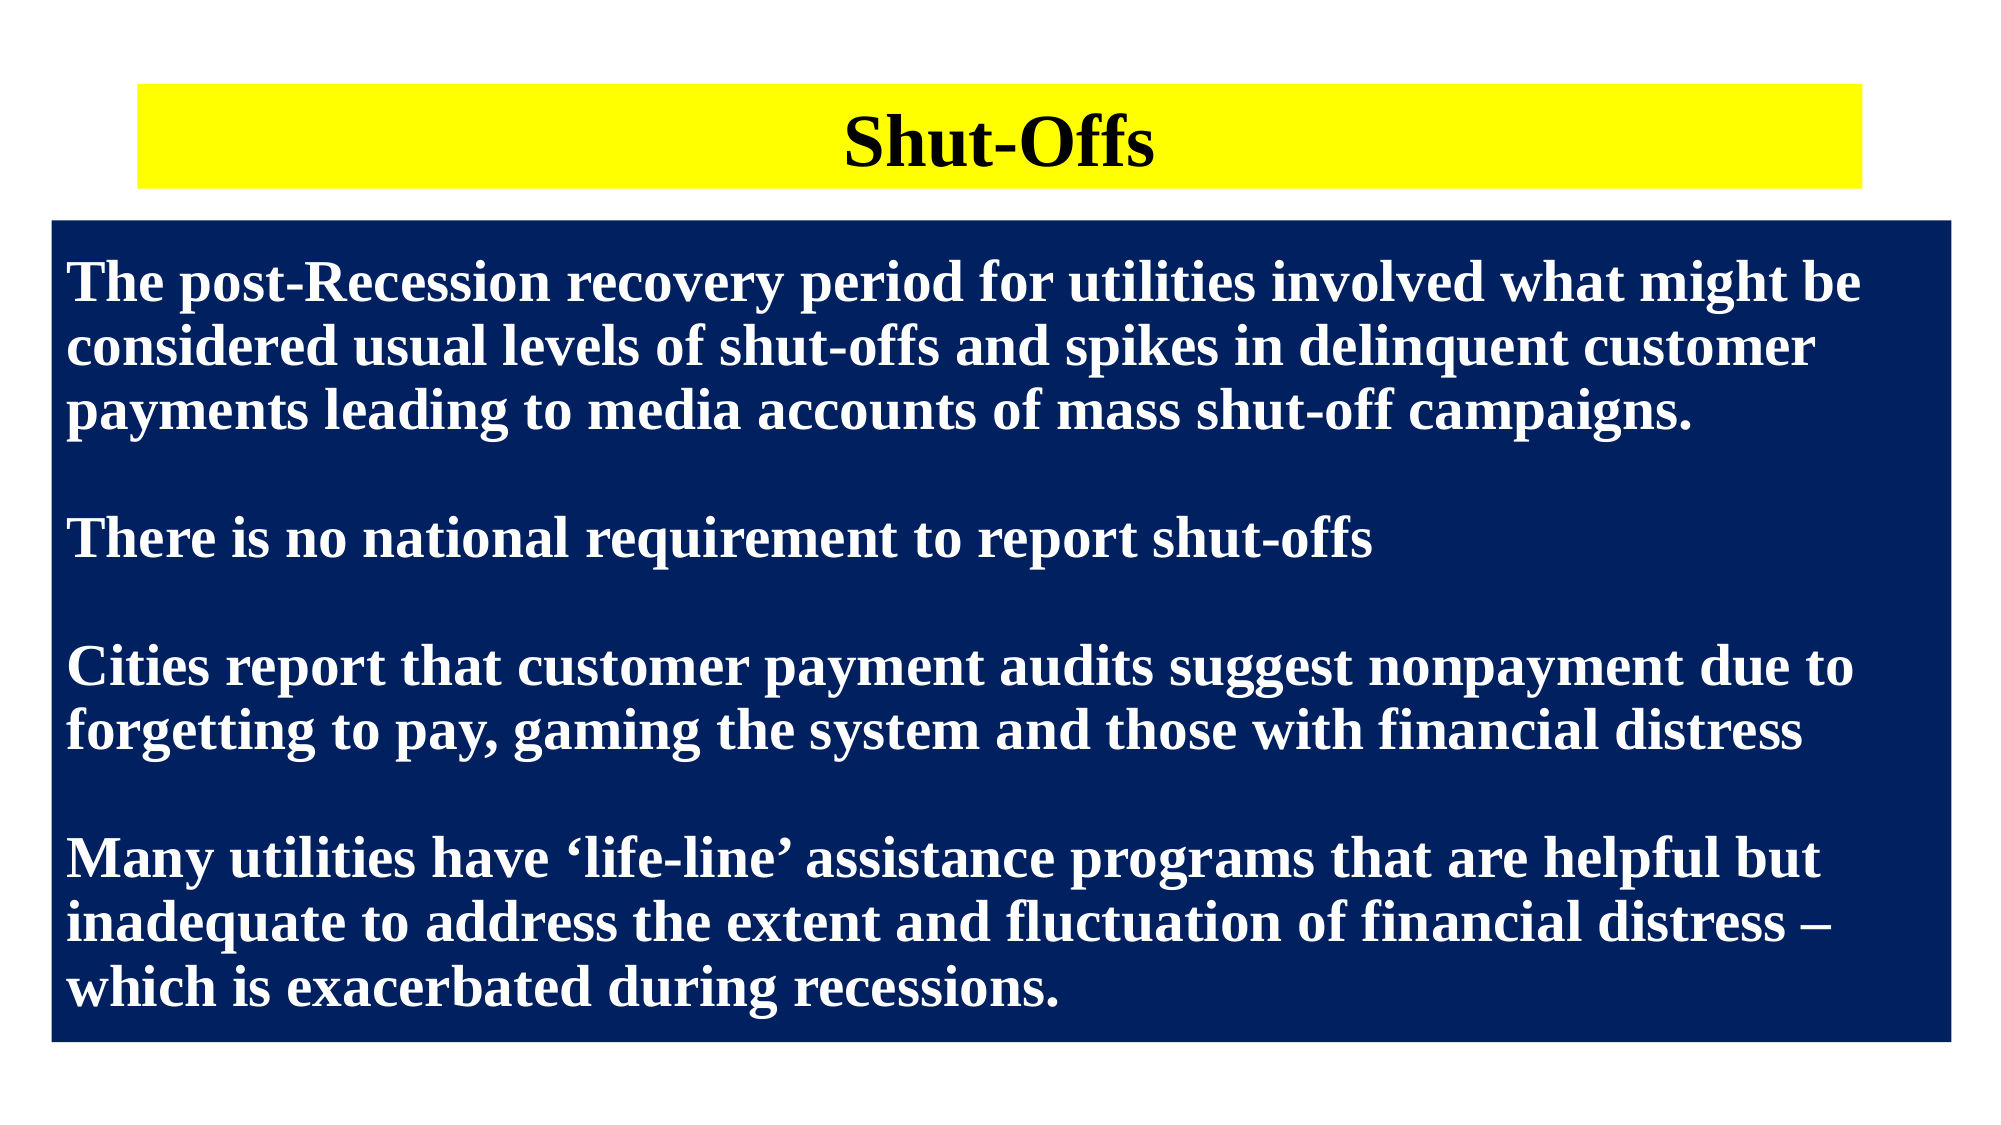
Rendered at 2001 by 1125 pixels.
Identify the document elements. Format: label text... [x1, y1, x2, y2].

list The post-Recession recovery period for utilities involved what might be considered usual levels of shut-offs and spikes in delinquent customer payments leading to media accounts of mass shut-off campaigns. There is no national requirement to report shut-offs Cities report that customer payment audits suggest nonpayment due to forgetting to pay, gaming the system and those with financial distress Many utilities have ‘life-line’ assistance programs that are helpful but inadequate to address the extent and fluctuation of financial distress – which is exacerbated during recessions. [51, 220, 1952, 1043]
text_box Shut-Offs [137, 83, 1863, 189]
